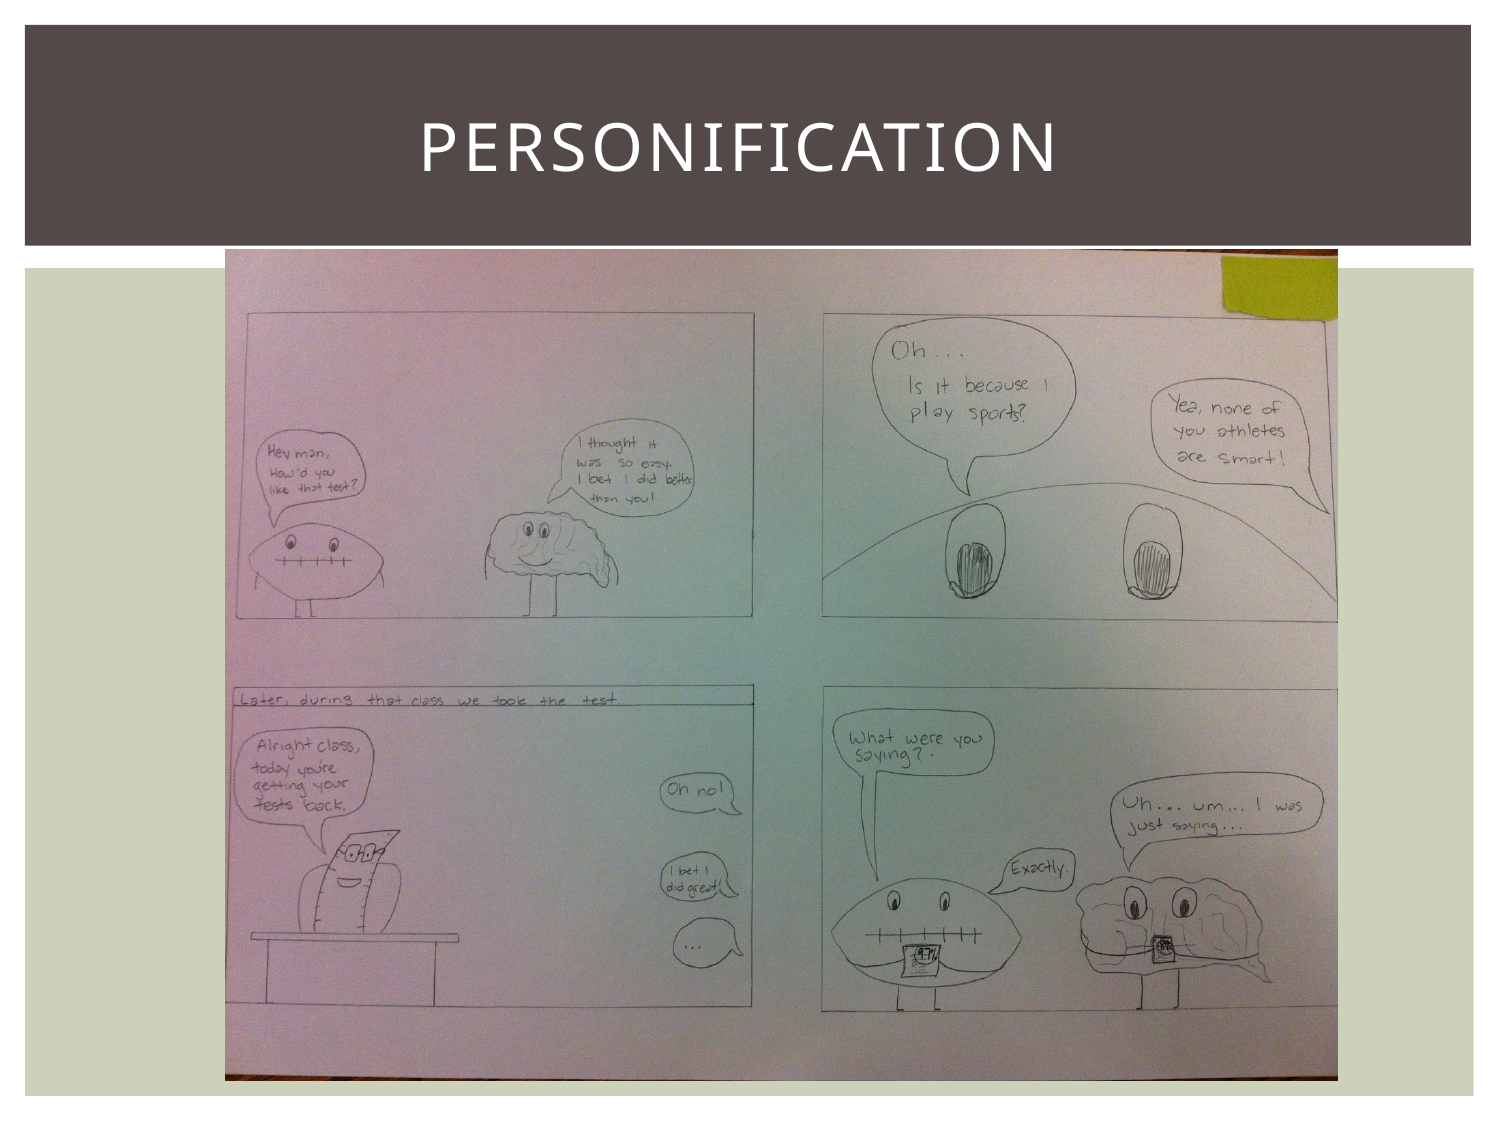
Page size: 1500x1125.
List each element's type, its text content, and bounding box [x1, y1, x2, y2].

title Personification [62, 58, 1438, 232]
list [224, 249, 1338, 1082]
